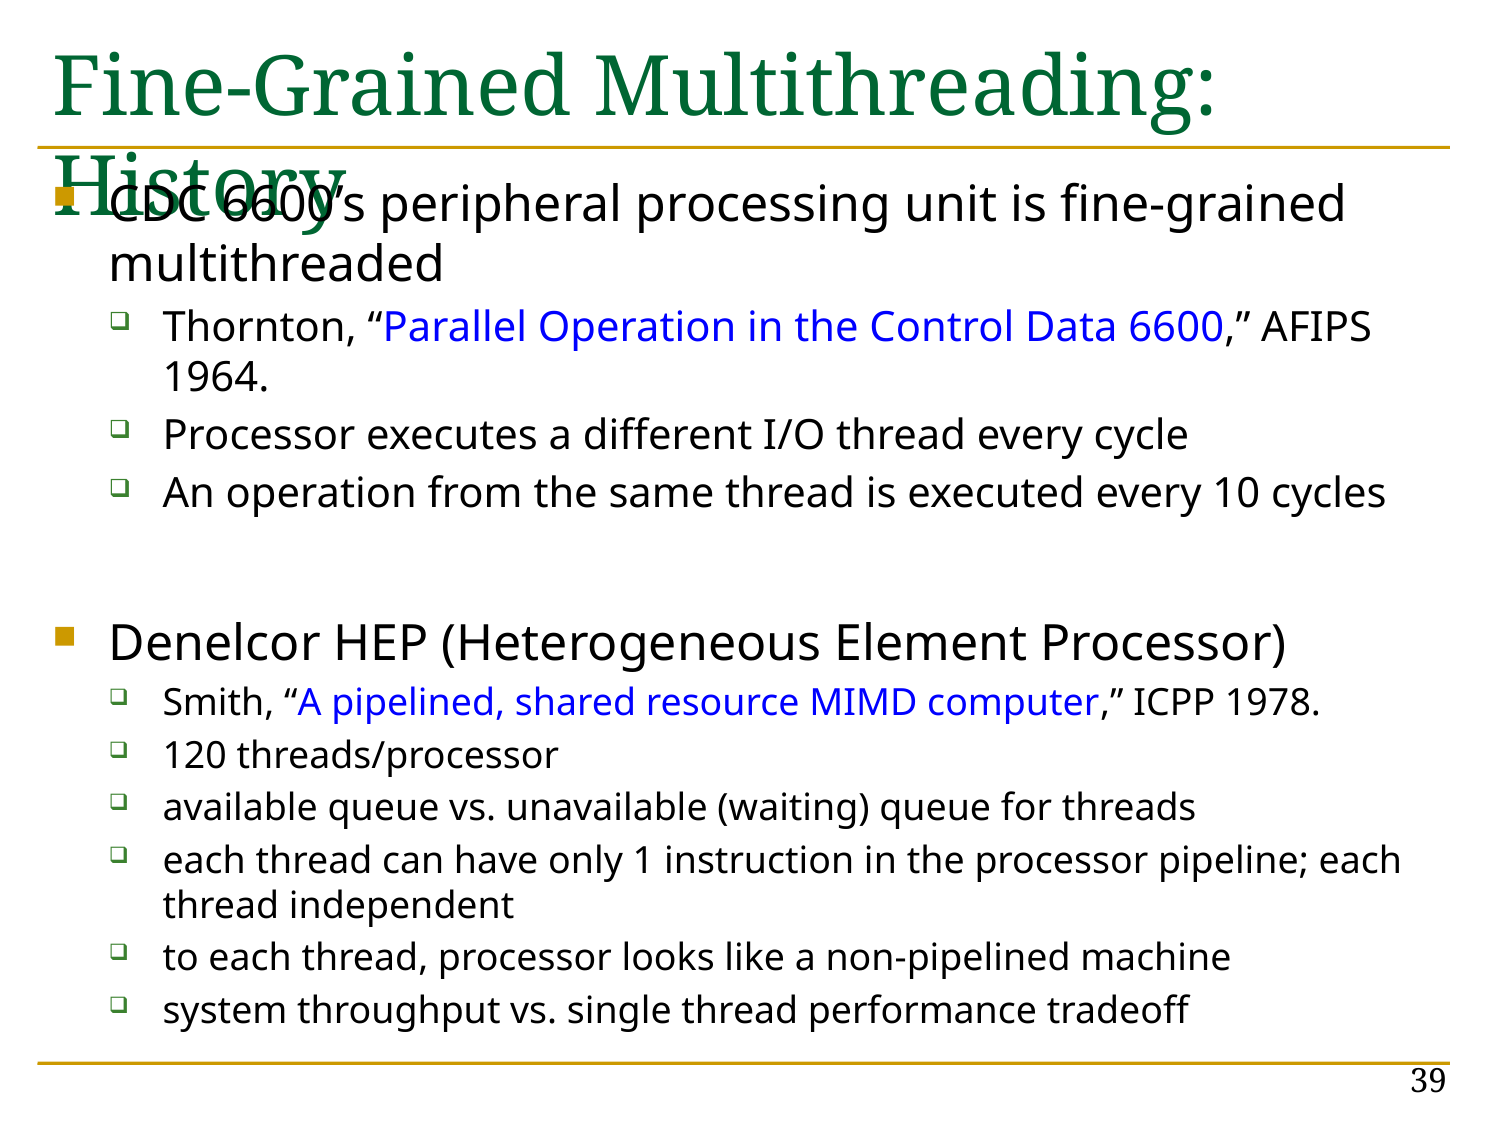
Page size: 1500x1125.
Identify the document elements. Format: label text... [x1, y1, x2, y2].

slide_number 39 [1111, 1036, 1462, 1112]
list CDC 6600’s peripheral processing unit is fine-grained multithreaded Thornton, “Parallel Operation in the Control Data 6600,” AFIPS 1964. Processor executes a different I/O thread every cycle An operation from the same thread is executed every 10 cycles Denelcor HEP (Heterogeneous Element Processor) Smith, “A pipelined, shared resource MIMD computer,” ICPP 1978. 120 threads/processor available queue vs. unavailable (waiting) queue for threads each thread can have only 1 instruction in the processor pipeline; each thread independent to each thread, processor looks like a non-pipelined machine system throughput vs. single thread performance tradeoff [37, 163, 1500, 1016]
title Fine-Grained Multithreading: History [37, 24, 1450, 163]
